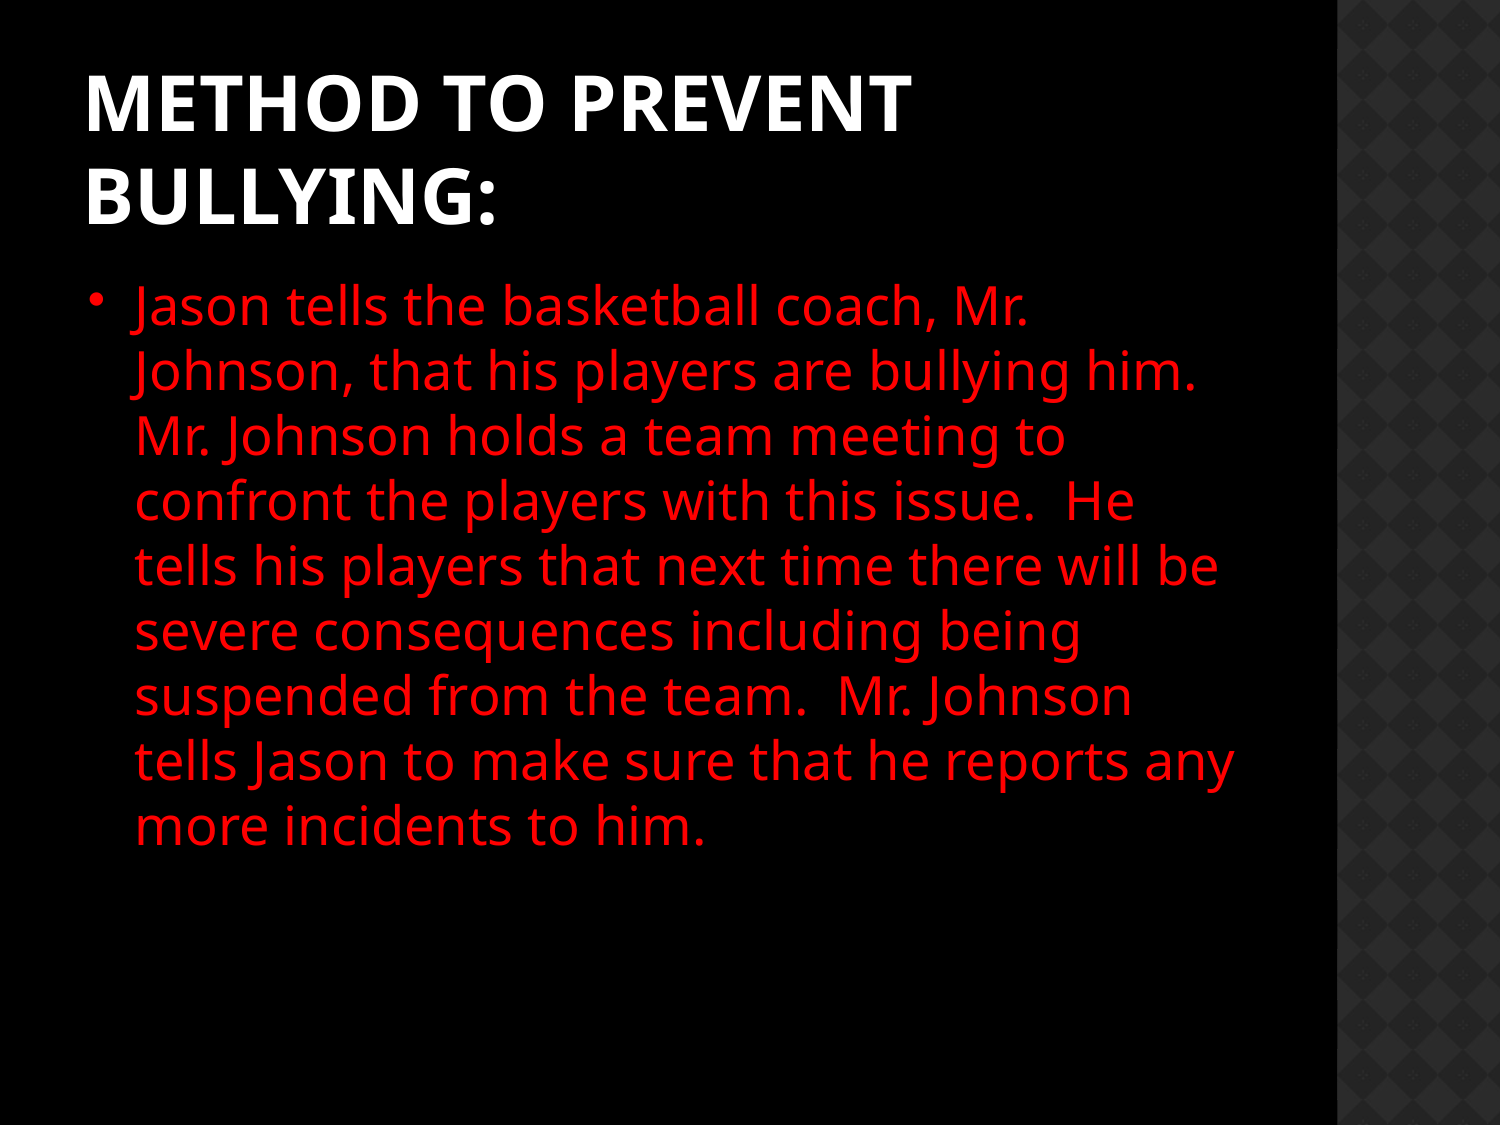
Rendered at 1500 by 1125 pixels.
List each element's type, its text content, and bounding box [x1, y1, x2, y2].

list Jason tells the basketball coach, Mr. Johnson, that his players are bullying him. Mr. Johnson holds a team meeting to confront the players with this issue. He tells his players that next time there will be severe consequences including being suspended from the team. Mr. Johnson tells Jason to make sure that he reports any more incidents to him. [75, 264, 1263, 1059]
picture [1337, 0, 1500, 1125]
title Method to Prevent Bullying: [75, 52, 1263, 240]
